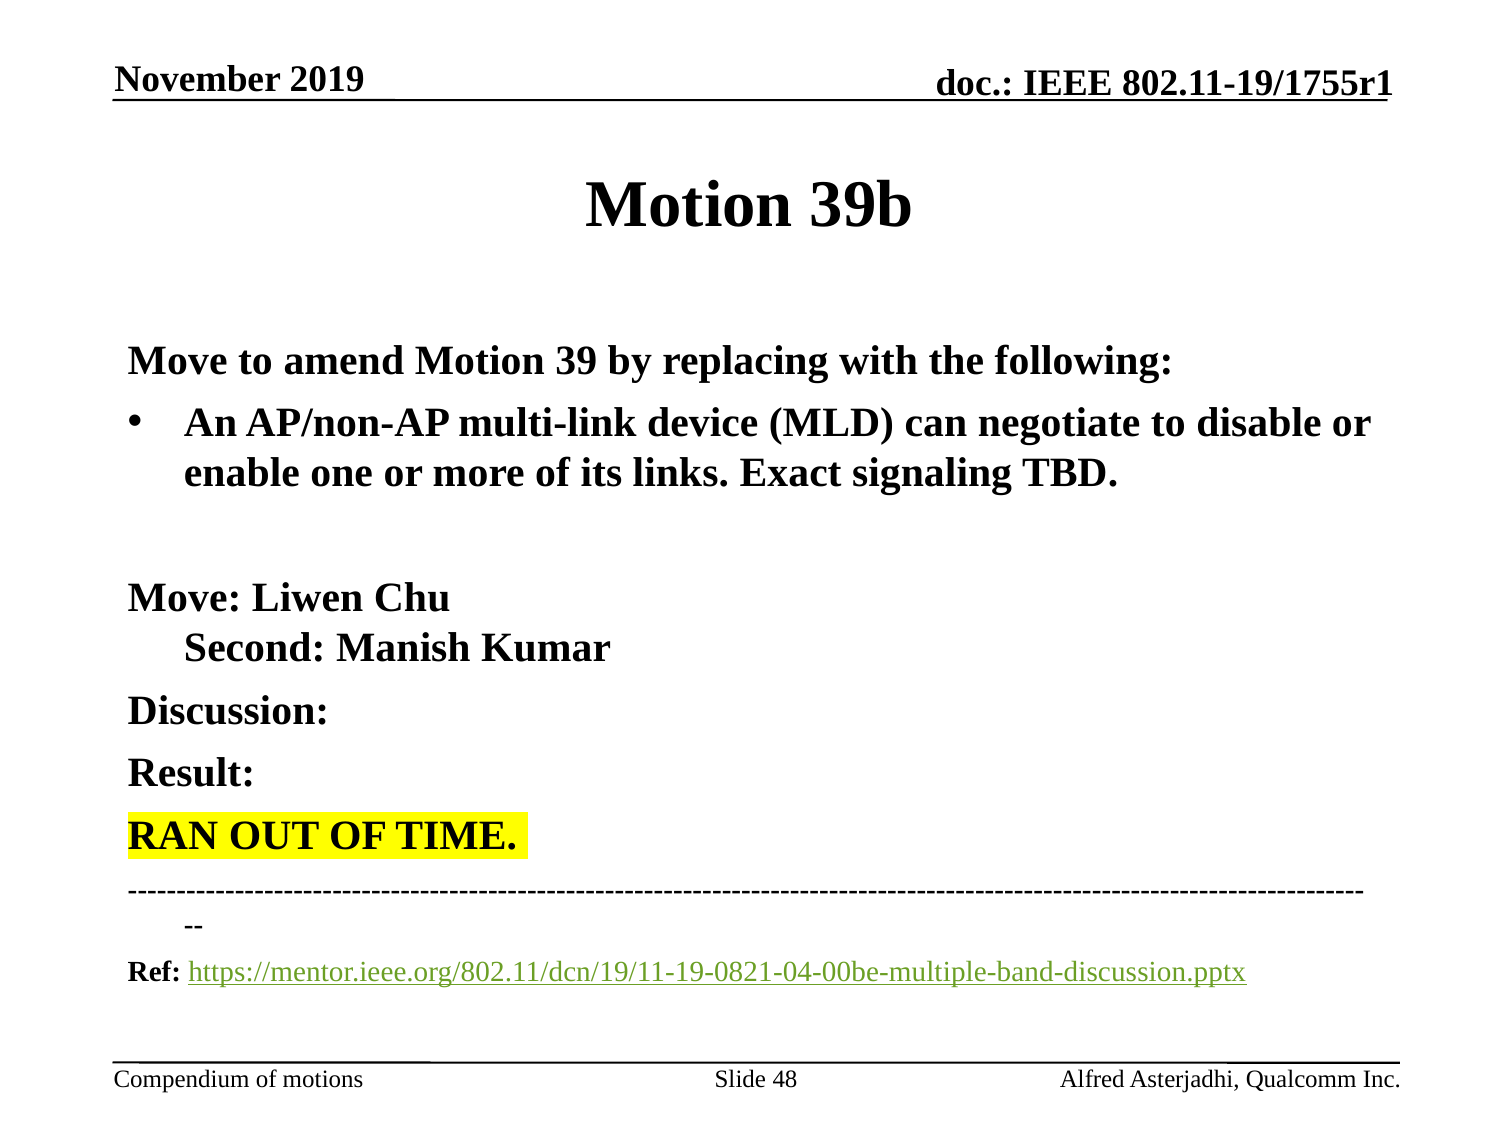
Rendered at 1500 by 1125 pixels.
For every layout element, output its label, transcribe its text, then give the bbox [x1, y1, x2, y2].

slide_number Slide 48 [712, 1061, 800, 1123]
list Move to amend Motion 39 by replacing with the following: An AP/non-AP multi-link device (MLD) can negotiate to disable or enable one or more of its links. Exact signaling TBD. Move: Liwen Chu Second: Manish Kumar Discussion: Result: RAN OUT OF TIME. --------------------------------------------------------------------------------------------------------------------------------- Ref: https://mentor.ieee.org/802.11/dcn/19/11-19-0821-04-00be-multiple-band-discussion.pptx [112, 324, 1388, 1063]
footer Alfred Asterjadhi, Qualcomm Inc. [878, 1061, 1402, 1093]
title Motion 39b [112, 112, 1388, 288]
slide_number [114, 54, 423, 100]
